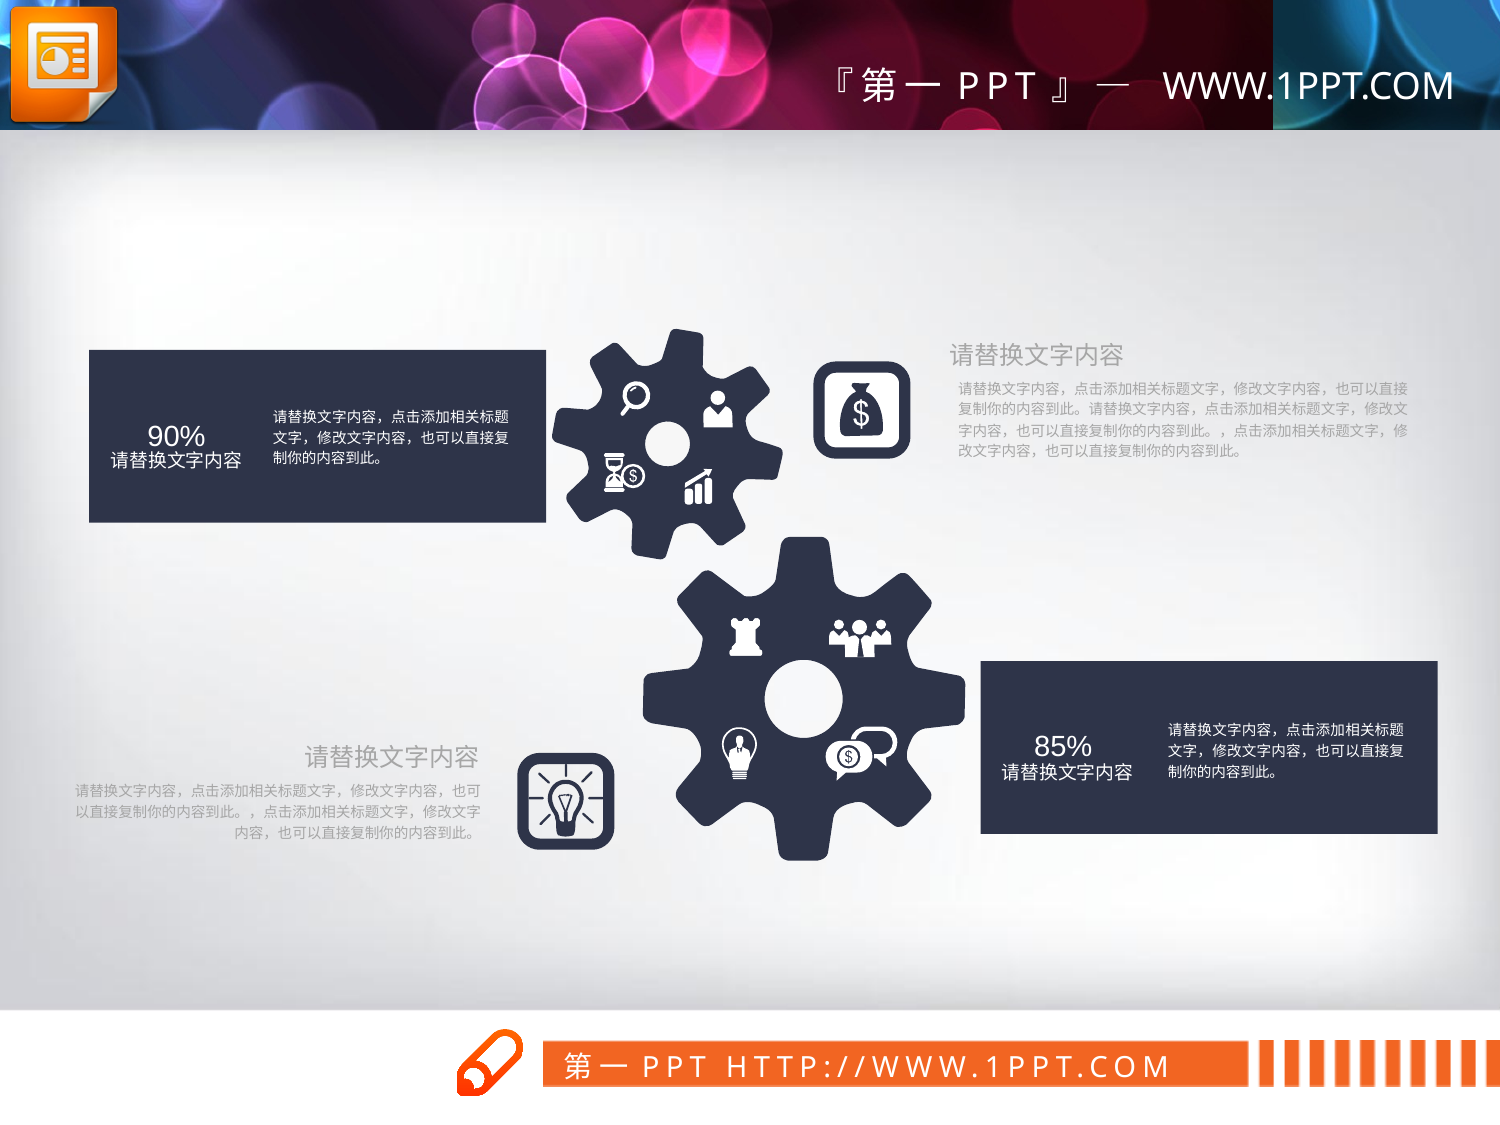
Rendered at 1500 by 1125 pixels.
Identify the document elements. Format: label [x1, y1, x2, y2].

picture [0, 0, 1500, 1012]
text_box [522, 758, 609, 845]
text_box [88, 349, 547, 523]
picture [543, 1040, 1500, 1087]
text_box [980, 660, 1438, 835]
text_box [550, 327, 784, 561]
text_box [818, 366, 906, 454]
text_box [57, 728, 496, 850]
text_box [933, 326, 1436, 469]
text_box [642, 536, 966, 861]
